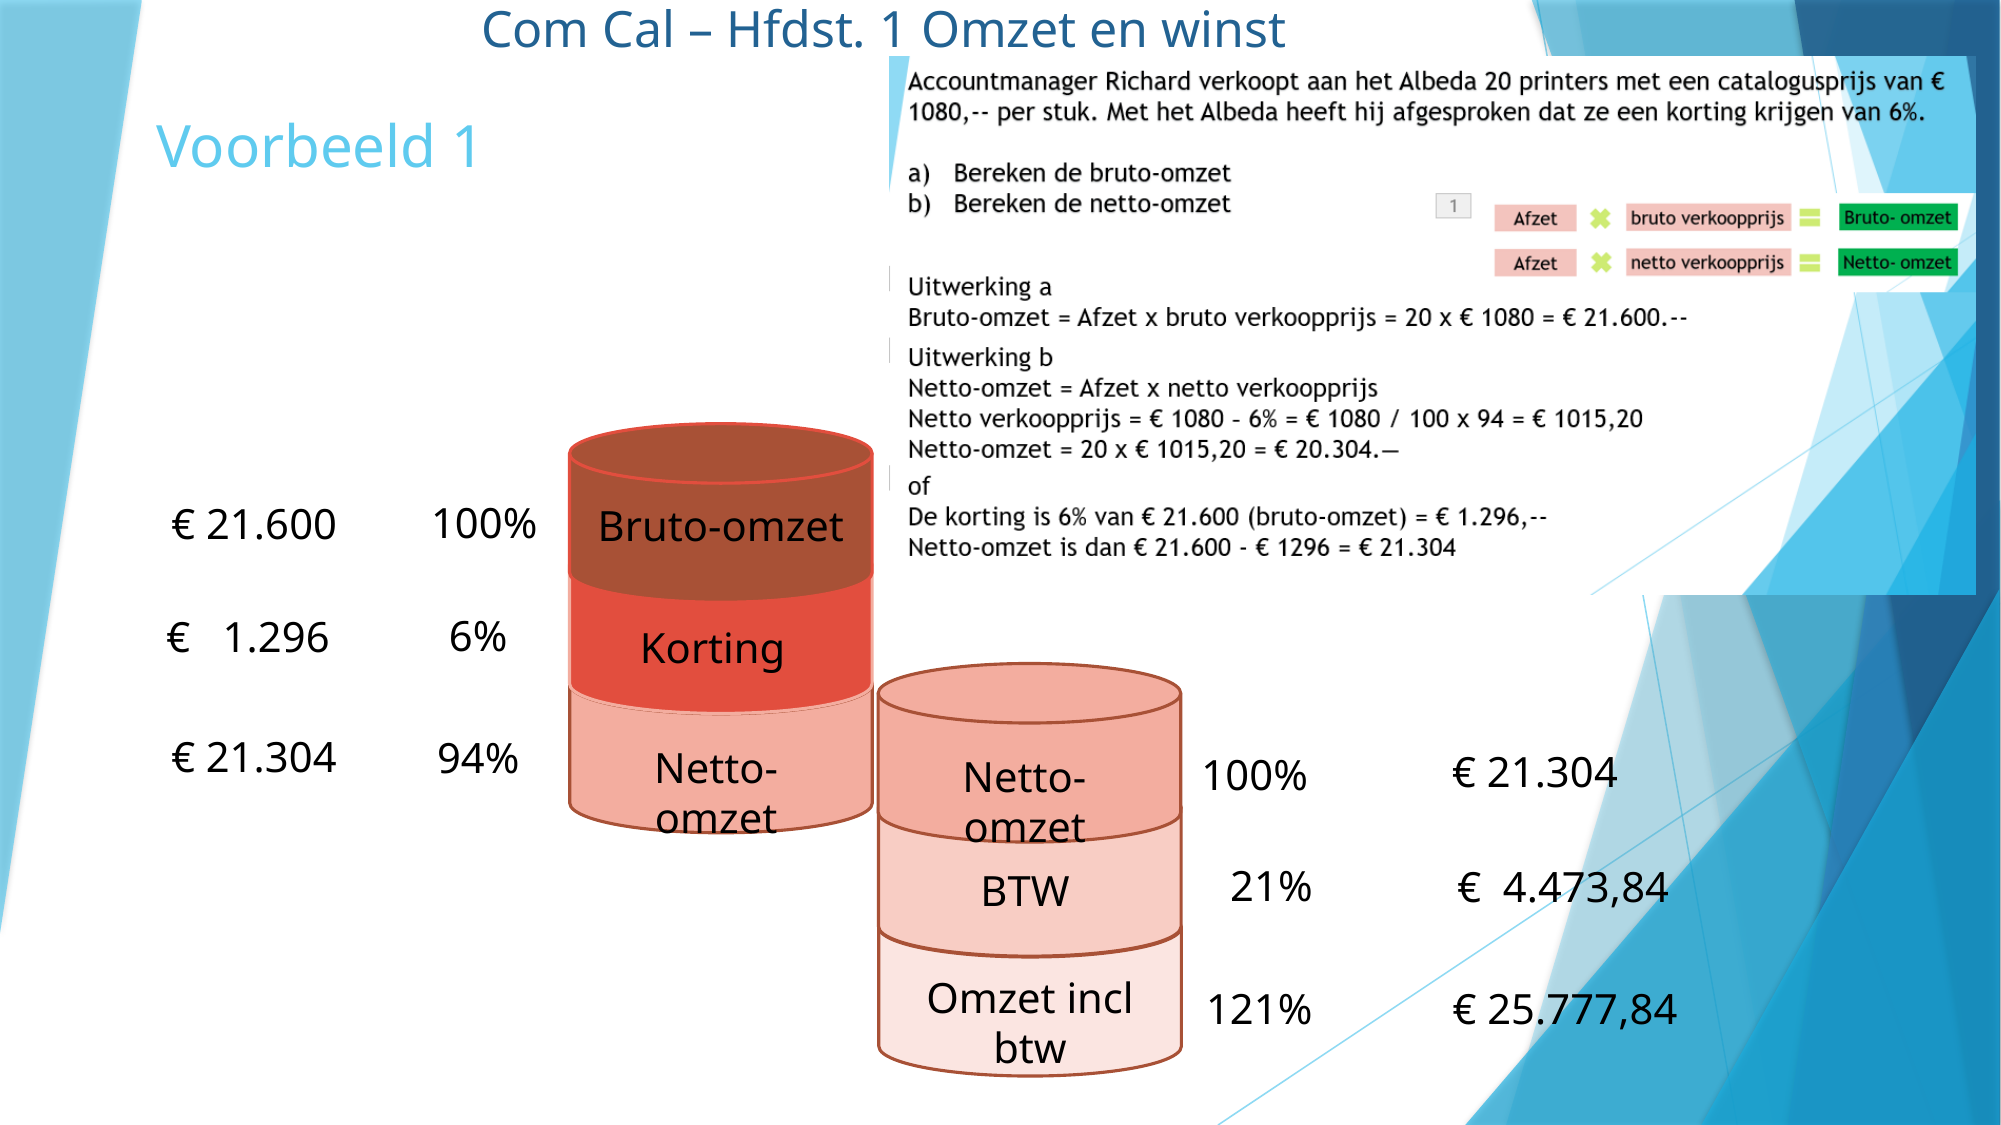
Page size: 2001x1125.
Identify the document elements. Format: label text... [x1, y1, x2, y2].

text_box € 21.304 [1383, 738, 1687, 804]
text_box [1160, 806, 1183, 829]
text_box [567, 573, 874, 716]
text_box € 4.473,84 [1426, 853, 1701, 919]
text_box [568, 687, 874, 820]
text_box Netto-omzet [581, 734, 852, 849]
text_box 6% [362, 602, 595, 668]
text_box [876, 661, 1183, 826]
text_box [877, 929, 1183, 1062]
text_box Voorbeeld 1 [141, 101, 884, 187]
text_box 100% [1103, 741, 1407, 806]
text_box € 1.296 [131, 603, 365, 668]
text_box [567, 422, 874, 604]
text_box [876, 814, 1183, 958]
text_box Com Cal – Hfdst. 1 Omzet en winst [0, 0, 1769, 66]
text_box 100% [333, 489, 636, 555]
picture [888, 55, 1977, 595]
text_box 21% [1170, 852, 1373, 918]
text_box BTW [889, 859, 1160, 923]
text_box € 25.777,84 [1430, 975, 1701, 1041]
text_box € 21.600 [102, 490, 406, 556]
text_box Korting [596, 614, 830, 680]
text_box Netto-omzet [889, 743, 1160, 859]
text_box € 21.304 [119, 723, 390, 789]
text_box Omzet incl btw [895, 963, 1166, 1079]
text_box Bruto-omzet [569, 492, 873, 558]
text_box 94% [390, 723, 614, 789]
text_box 121% [1170, 975, 1349, 1040]
